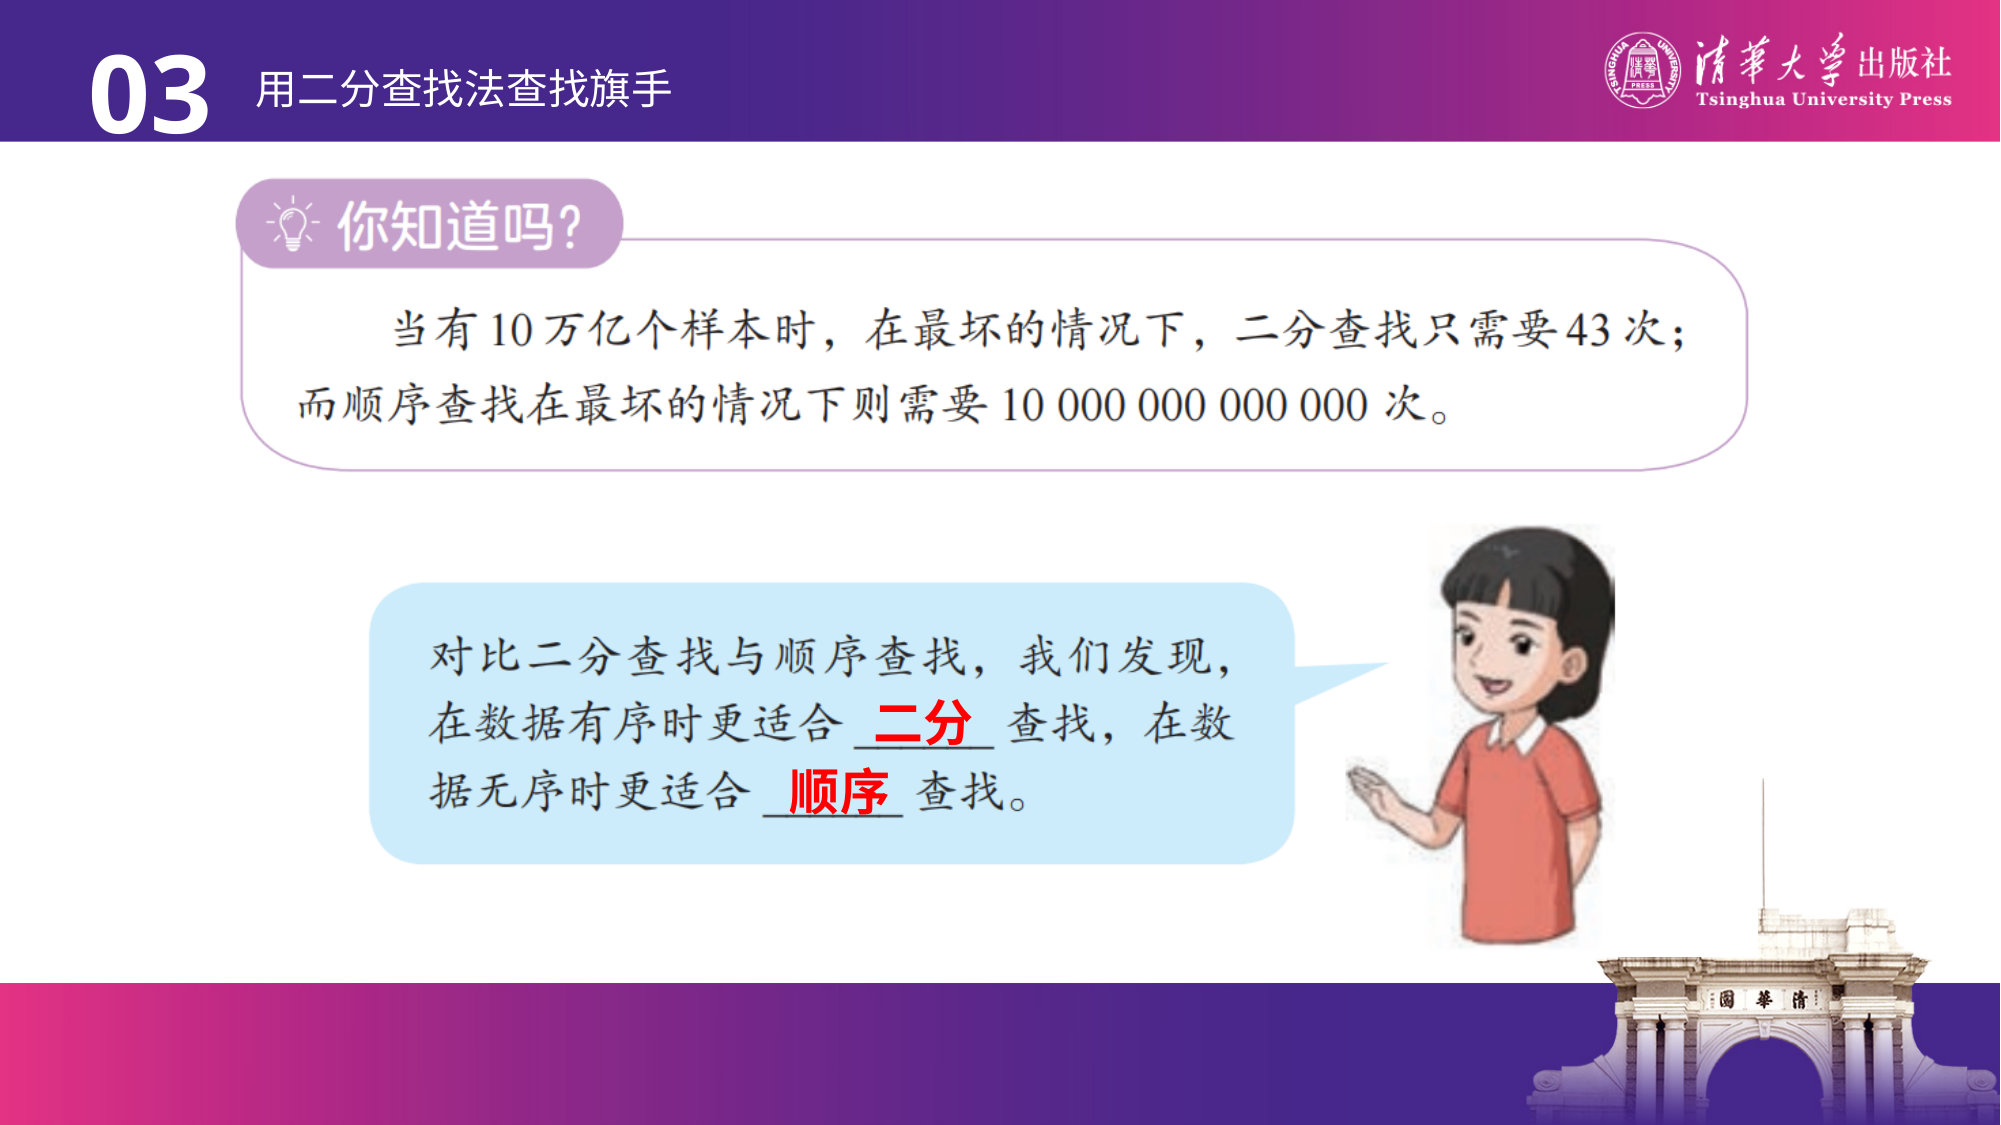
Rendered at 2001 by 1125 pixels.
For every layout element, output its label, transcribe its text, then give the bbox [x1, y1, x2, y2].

picture [0, 0, 2000, 1125]
title 用二分查找法查找旗手 [241, 46, 1821, 136]
text_box 03 [80, 16, 222, 164]
